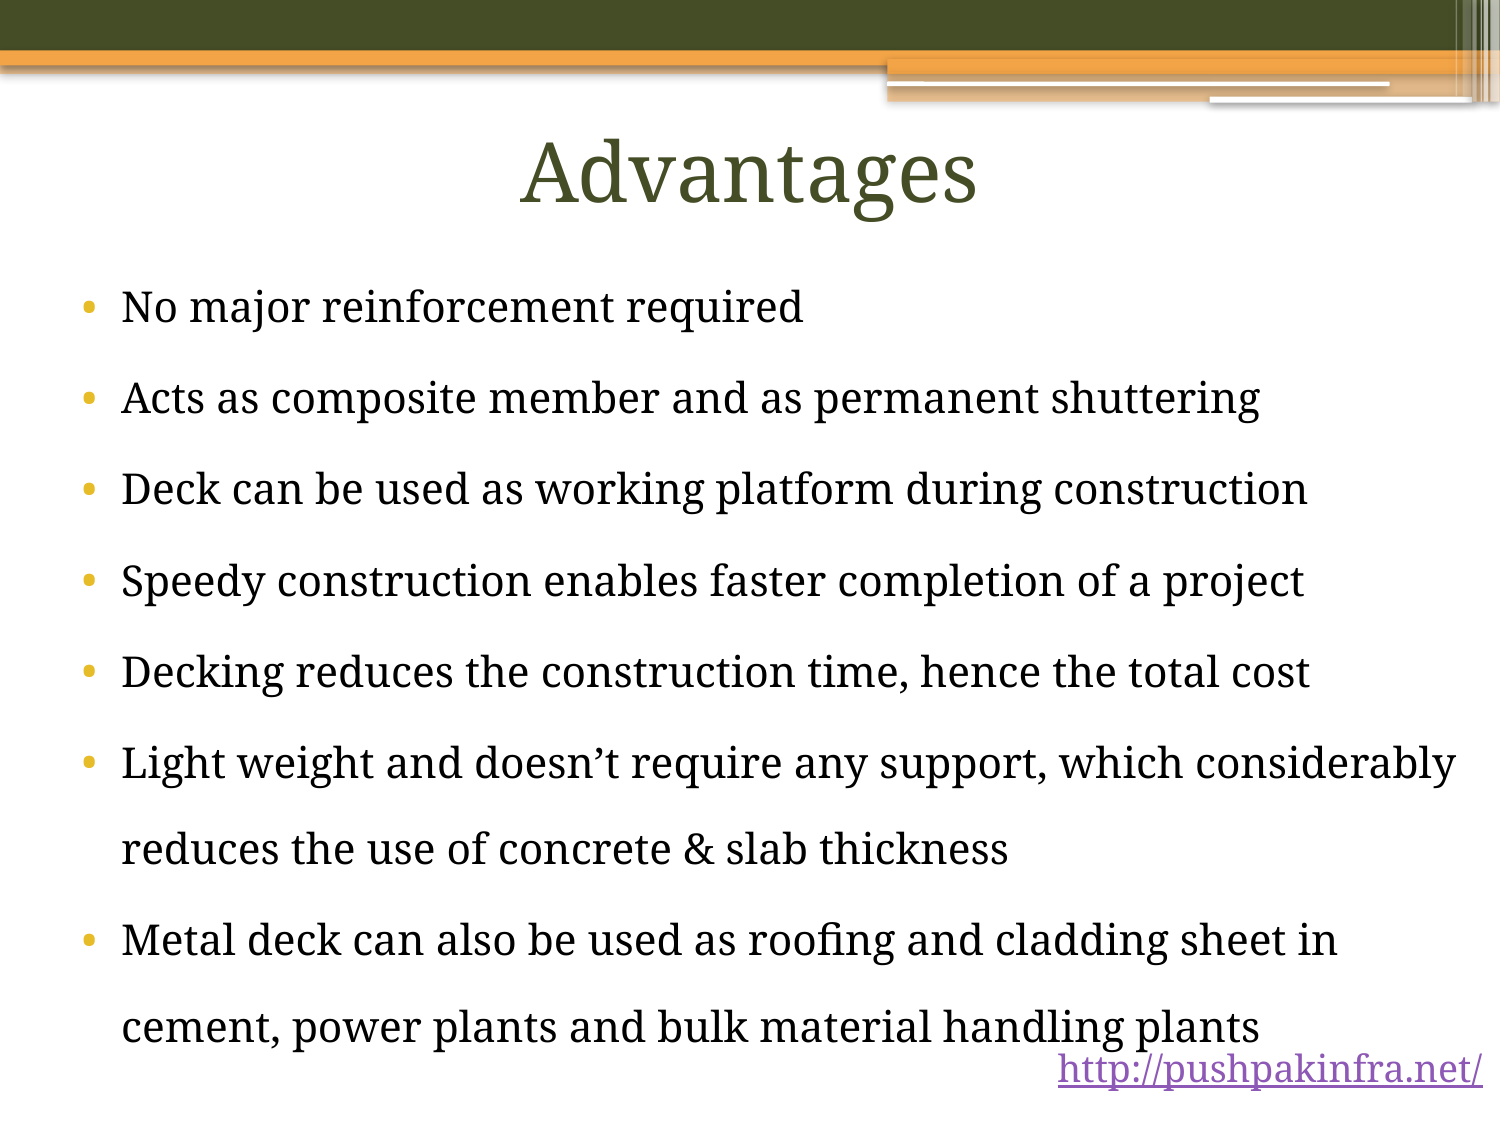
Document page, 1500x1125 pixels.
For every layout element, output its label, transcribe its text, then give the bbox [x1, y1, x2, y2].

title Advantages [75, 99, 1425, 237]
list No major reinforcement required Acts as composite member and as permanent shuttering Deck can be used as working platform during construction Speedy construction enables faster completion of a project Decking reduces the construction time, hence the total cost Light weight and doesn’t require any support, which considerably reduces the use of concrete & slab thickness Metal deck can also be used as roofing and cladding sheet in cement, power plants and bulk material handling plants [50, 237, 1475, 1075]
text_box http://pushpakinfra.net/ [1042, 1037, 1498, 1104]
